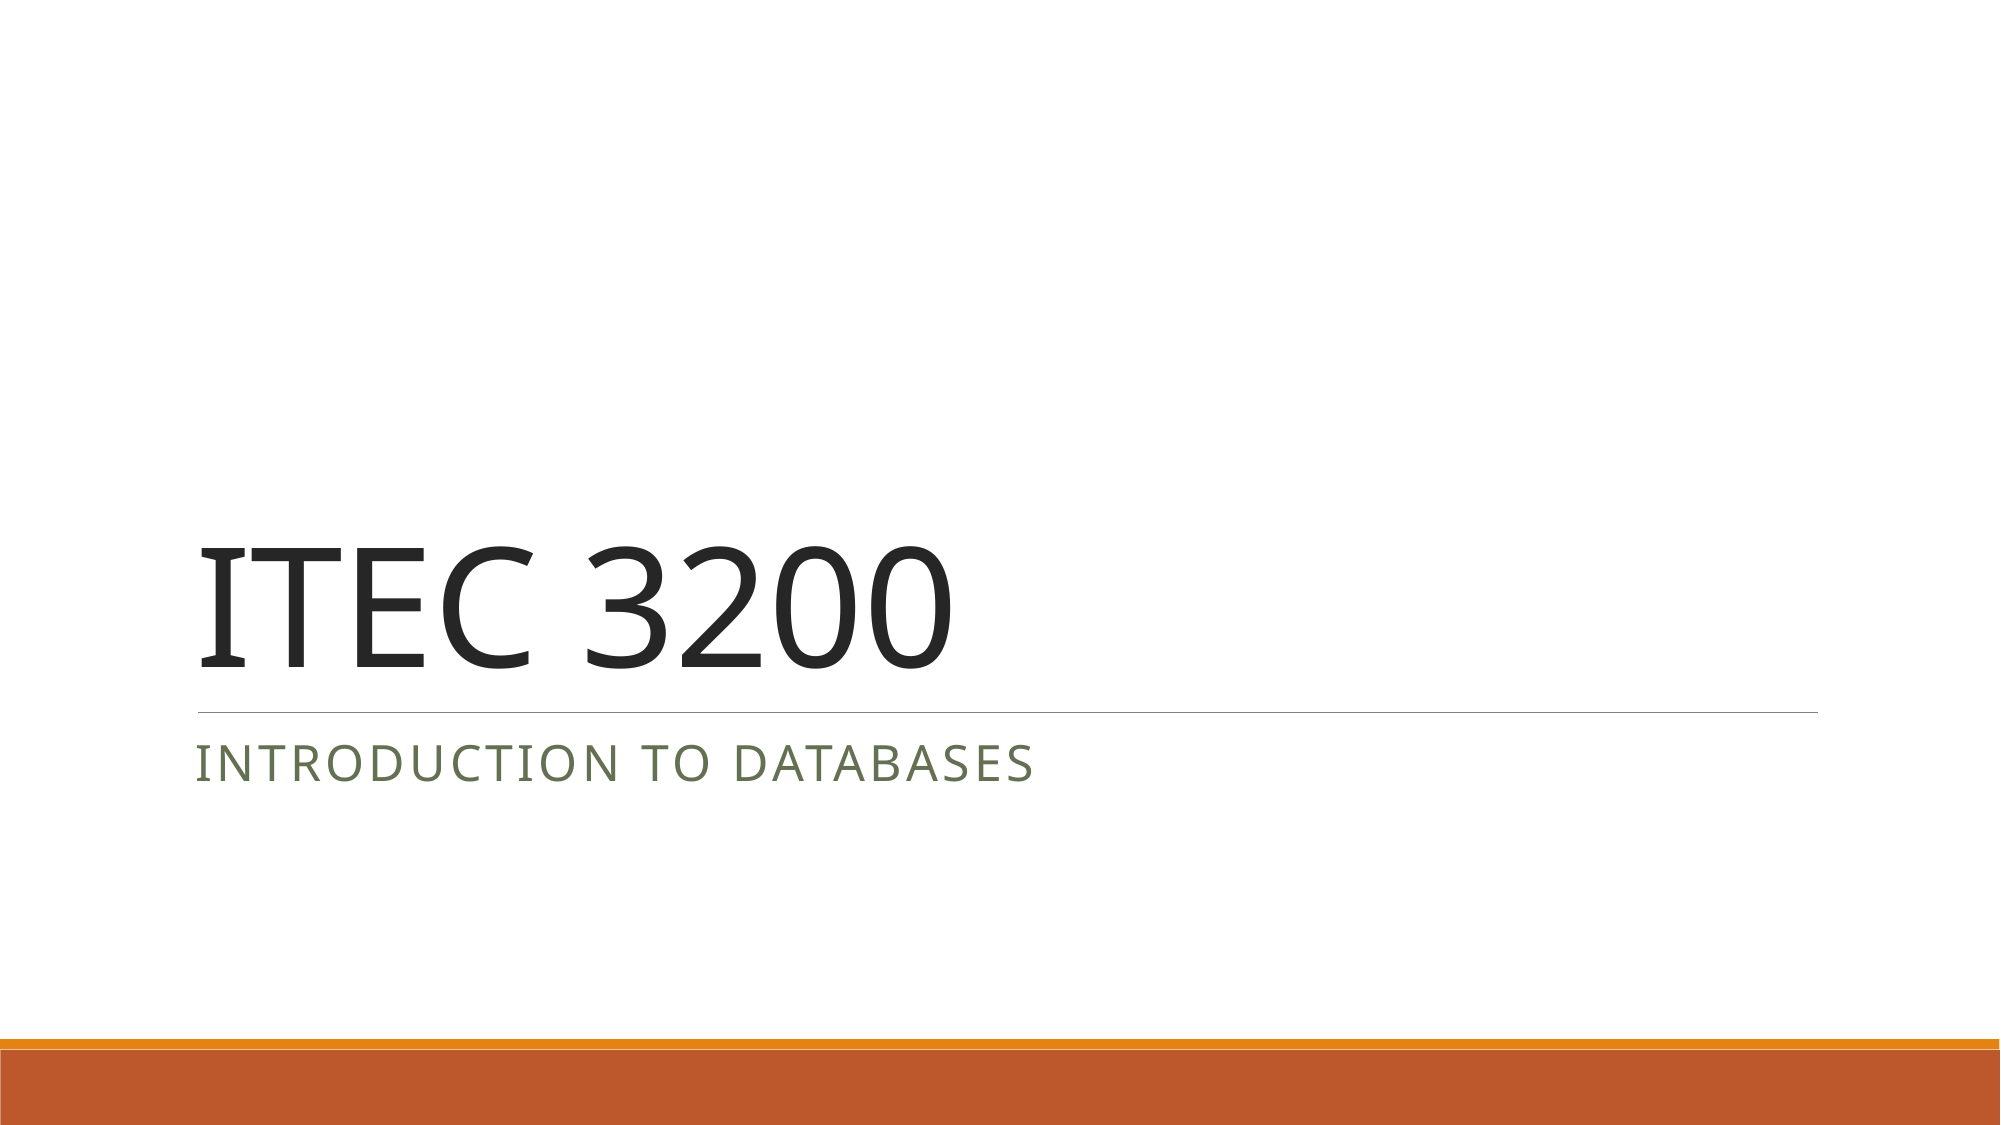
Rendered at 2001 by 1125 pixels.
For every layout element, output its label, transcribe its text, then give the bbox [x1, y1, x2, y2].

title ITEC 3200 [180, 124, 1830, 710]
subtitle Introduction to Databases [180, 730, 1831, 919]
